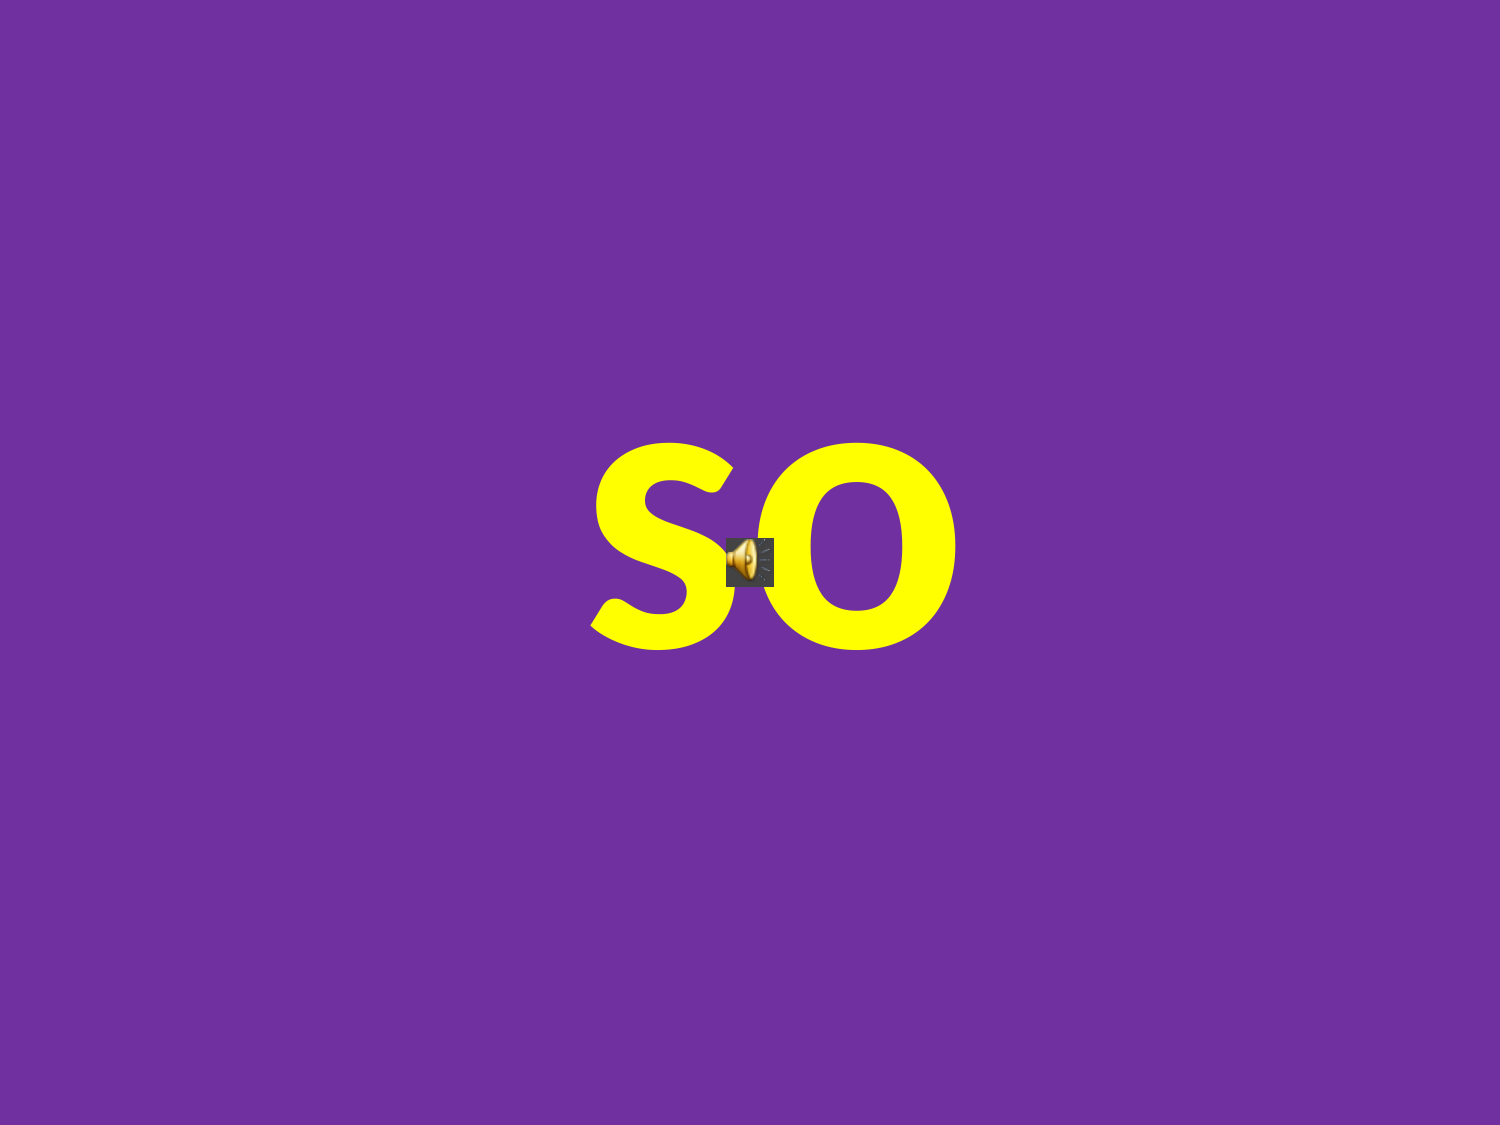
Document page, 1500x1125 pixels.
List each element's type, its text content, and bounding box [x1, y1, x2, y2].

text_box so [99, 224, 1450, 738]
picture [724, 537, 776, 588]
